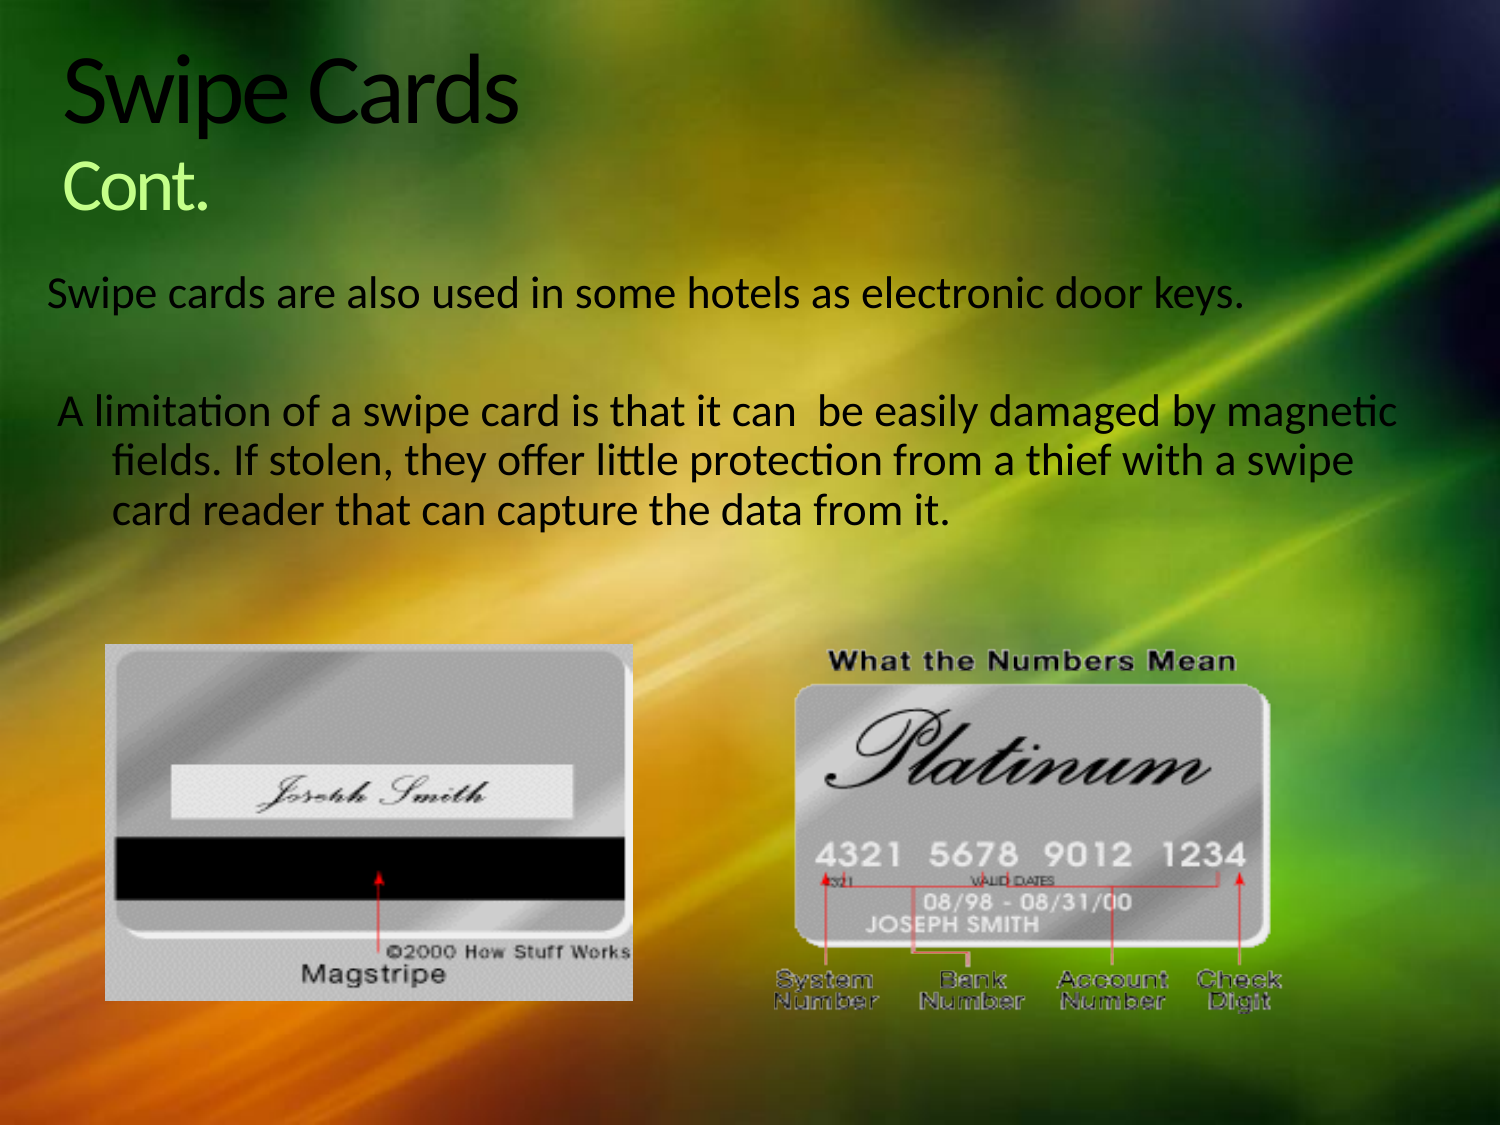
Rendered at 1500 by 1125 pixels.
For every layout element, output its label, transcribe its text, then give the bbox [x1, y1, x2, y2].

list Swipe cards are also used in some hotels as electronic door keys. A limitation of a swipe card is that it can be easily damaged by magnetic fields. If stolen, they offer little protection from a thief with a swipe card reader that can capture the data from it. [46, 269, 1415, 715]
title Swipe Cards Cont. [62, 37, 1438, 229]
picture [0, 0, 1500, 1125]
